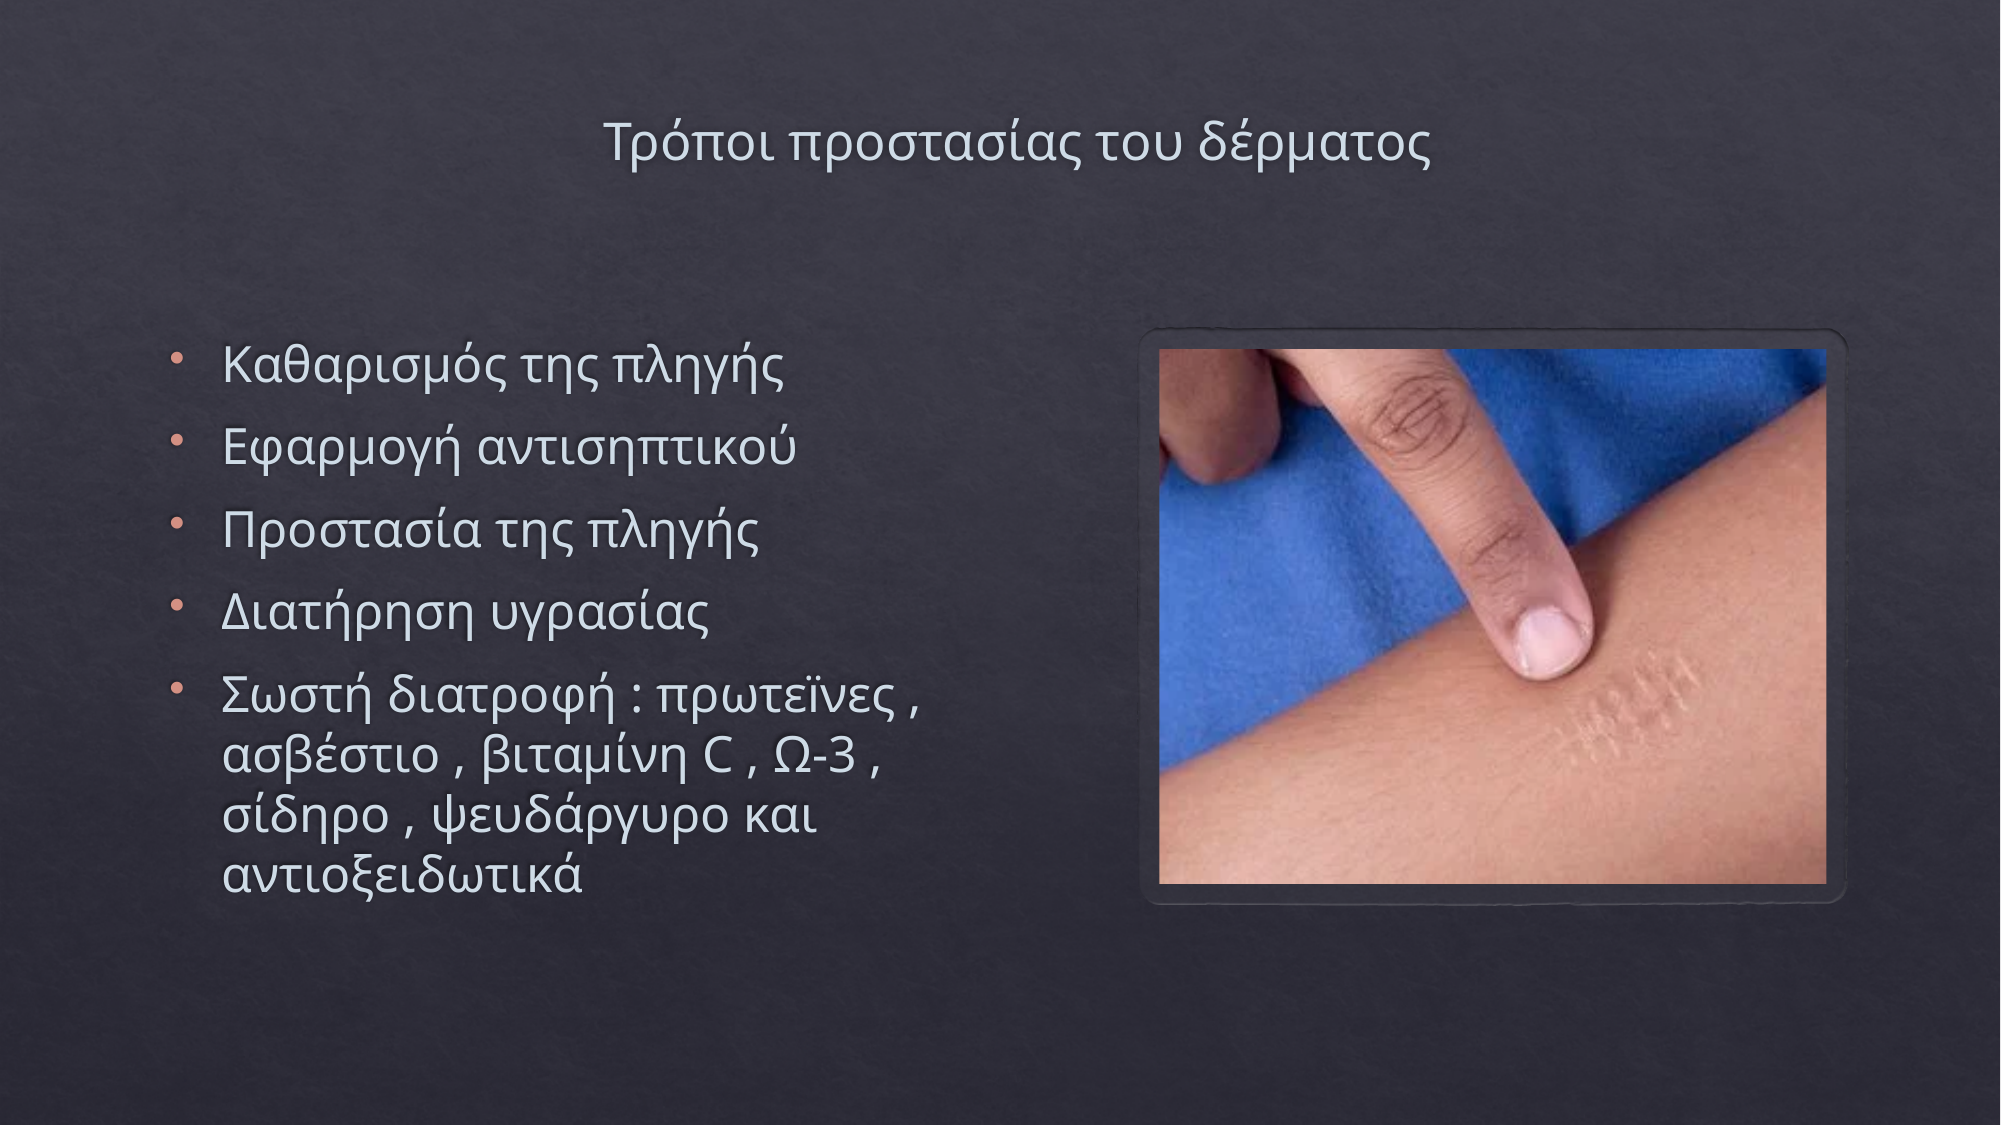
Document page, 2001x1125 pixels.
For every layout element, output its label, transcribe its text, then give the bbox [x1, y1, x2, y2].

list Καθαρισμός της πληγής Εφαρμογή αντισηπτικού Προστασία της πληγής Διατήρηση υγρασίας Σωστή διατροφή : πρωτεïνες , ασβέστιο , βιταμίνη C , Ω-3 , σίδηρο , ψευδάργυρο και αντιοξειδωτικά [149, 284, 1060, 950]
title Τρόποι προστασίας του δέρματος [168, 95, 1868, 255]
picture [1137, 327, 1849, 906]
